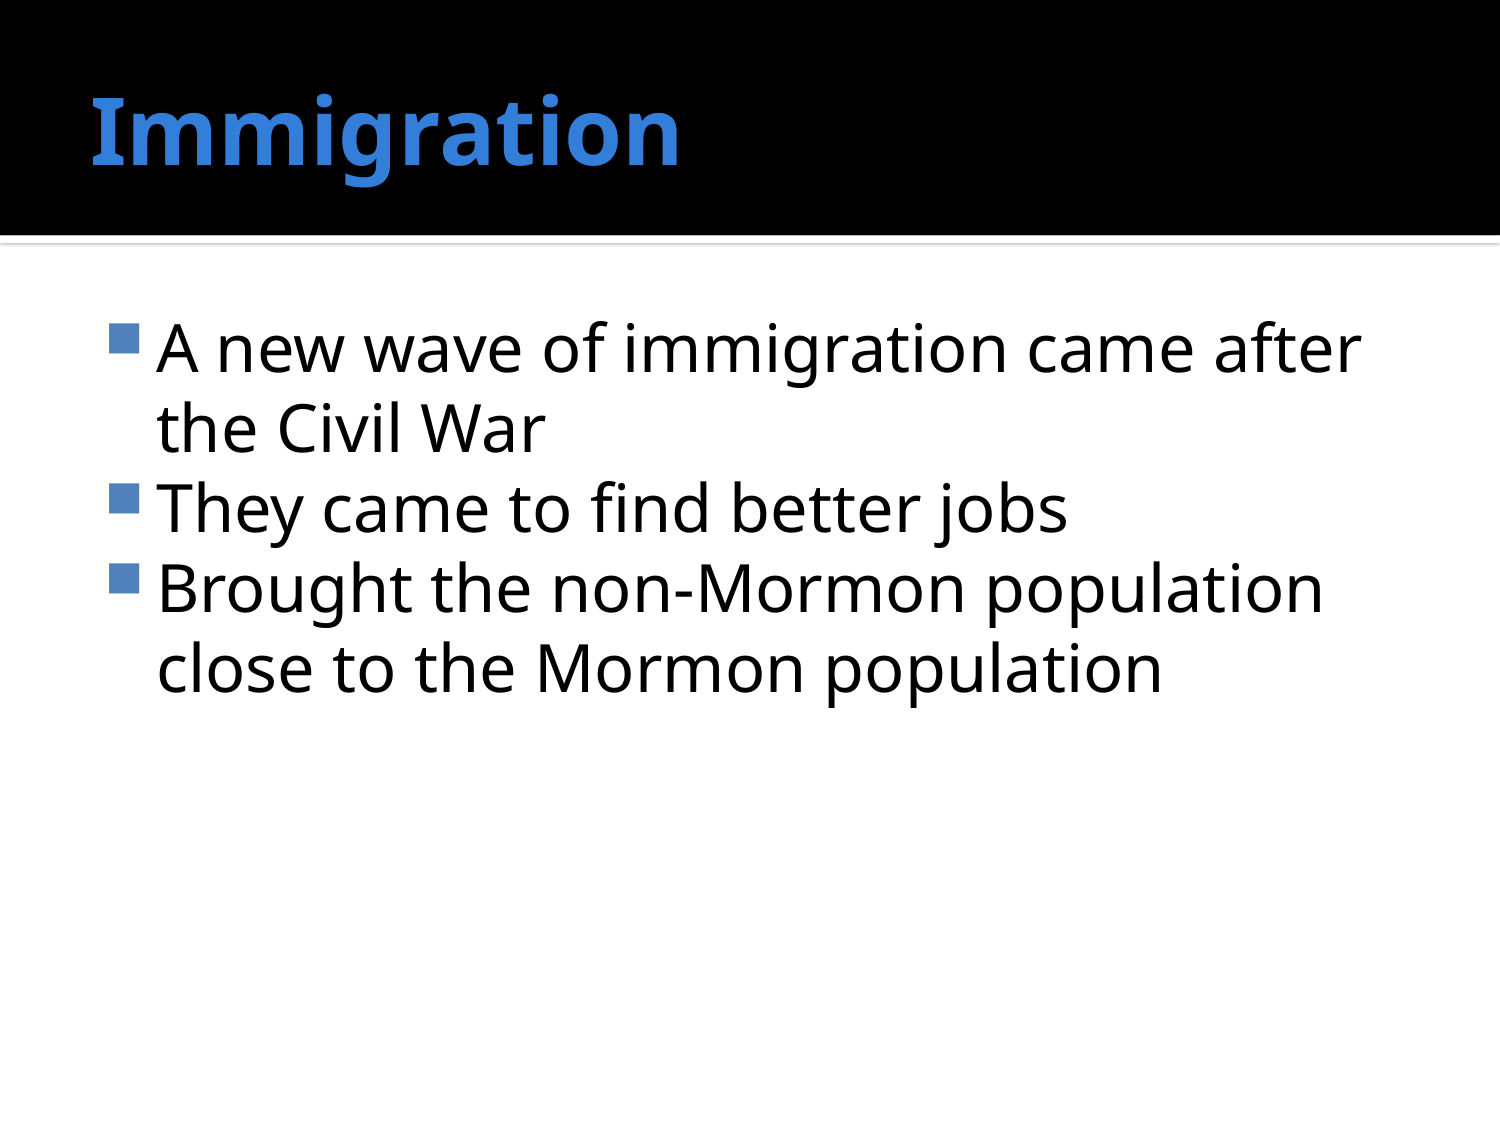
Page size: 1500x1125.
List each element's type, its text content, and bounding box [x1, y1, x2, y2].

title Immigration [75, 25, 1425, 231]
list A new wave of immigration came after the Civil War They came to find better jobs Brought the non-Mormon population close to the Mormon population [75, 291, 1425, 1050]
